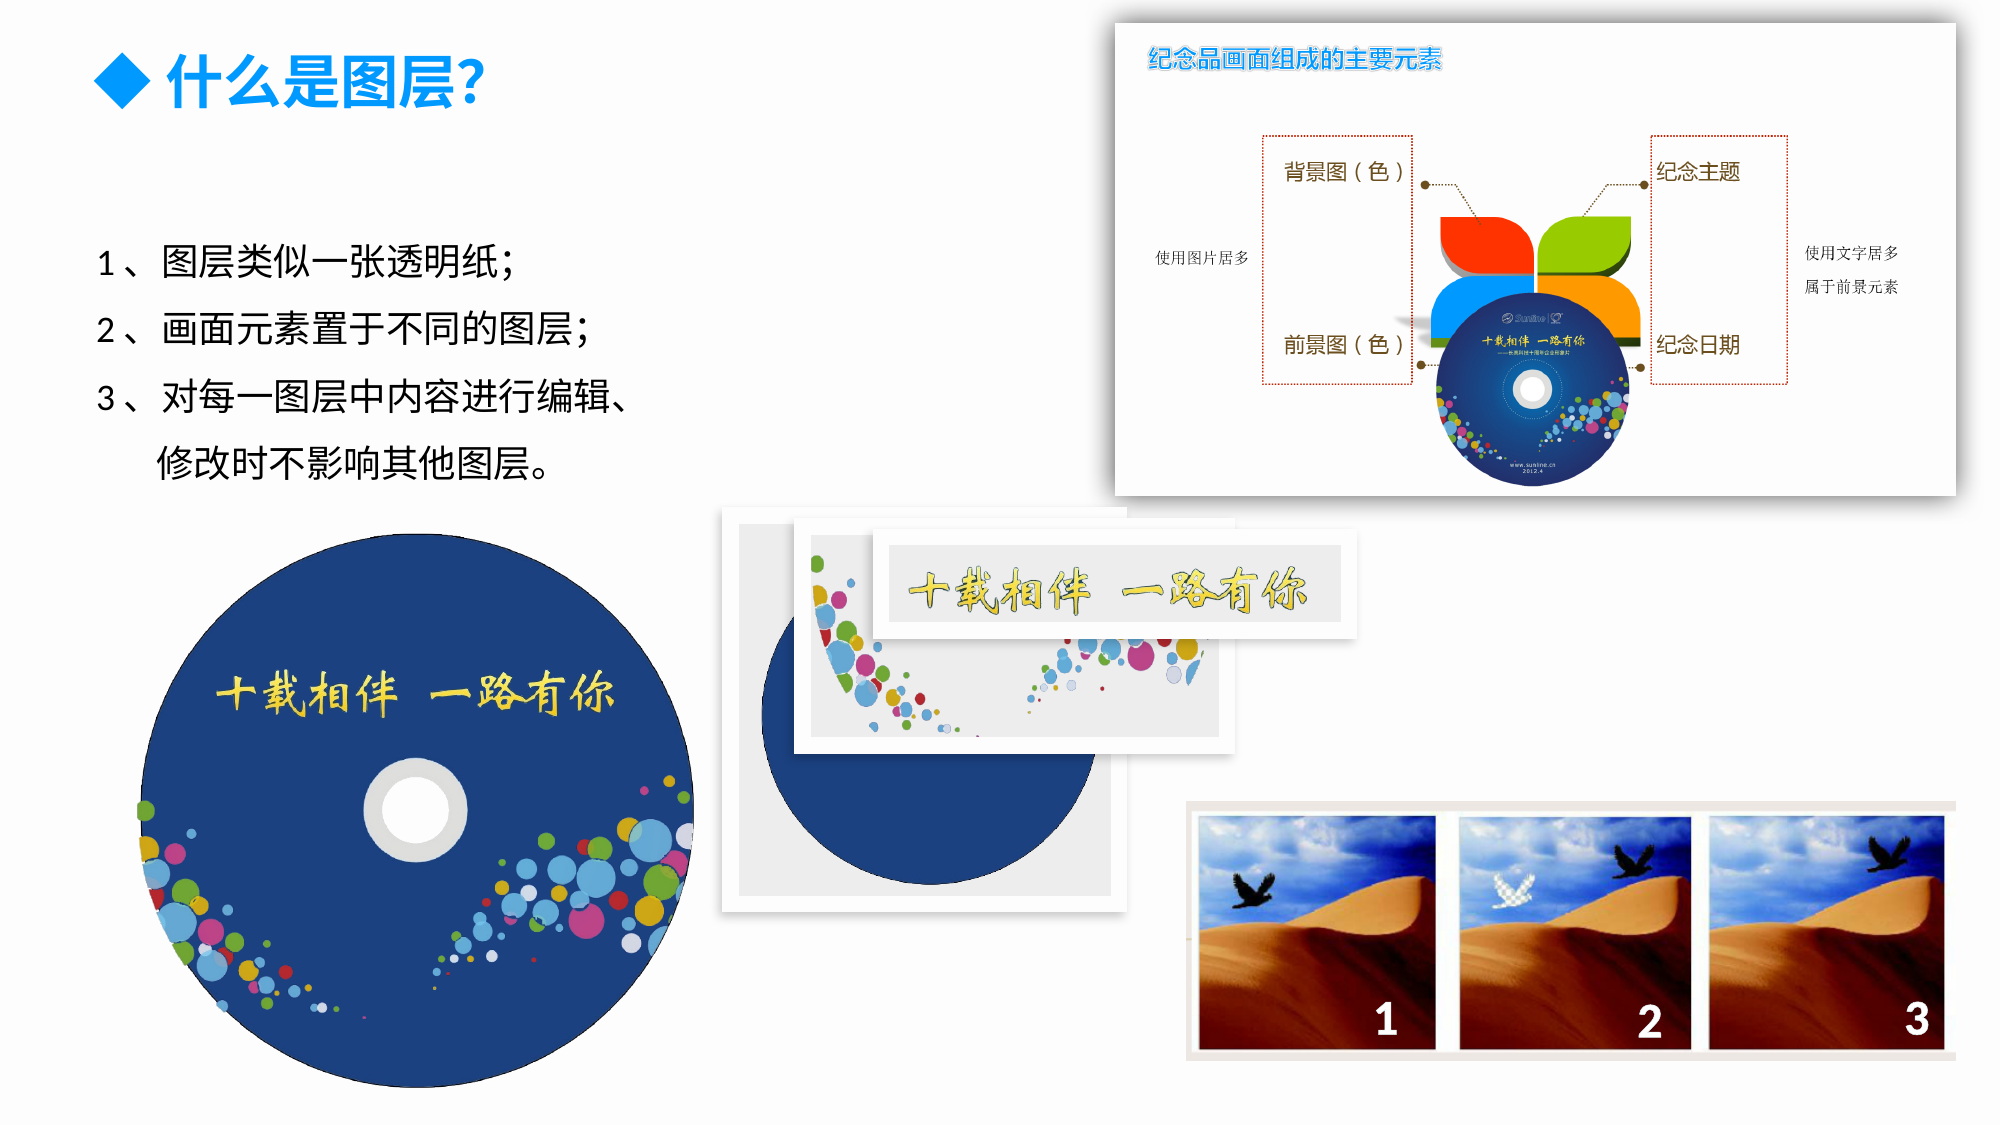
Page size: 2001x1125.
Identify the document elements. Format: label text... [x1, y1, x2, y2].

text_box 1、图层类似一张透明纸； 2、画面元素置于不同的图层； 3、对每一图层中内容进行编辑、 修改时不影响其他图层。 [81, 208, 660, 493]
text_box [1185, 800, 1956, 1062]
picture [738, 523, 1342, 896]
picture [1114, 23, 1956, 497]
text_box ◆什么是图层？ [78, 37, 528, 123]
picture [101, 495, 713, 1107]
